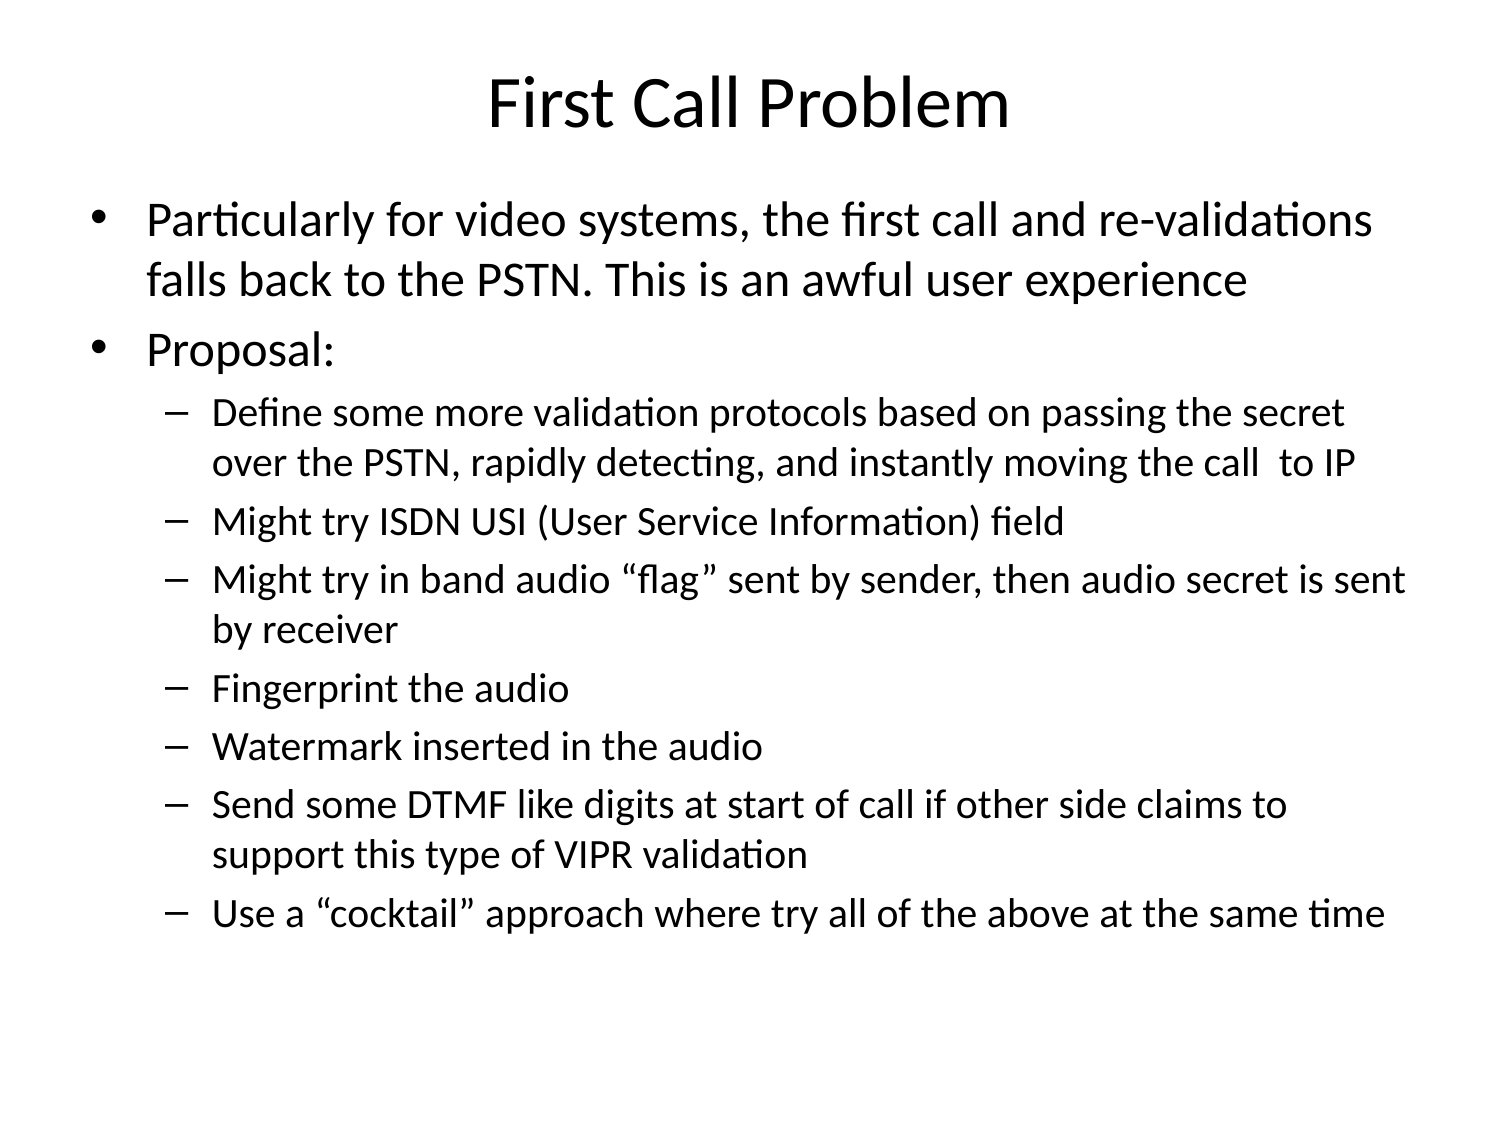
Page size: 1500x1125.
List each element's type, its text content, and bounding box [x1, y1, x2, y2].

title First Call Problem [75, 45, 1425, 150]
list Particularly for video systems, the first call and re-validations falls back to the PSTN. This is an awful user experience Proposal: Define some more validation protocols based on passing the secret over the PSTN, rapidly detecting, and instantly moving the call to IP Might try ISDN USI (User Service Information) field Might try in band audio “flag” sent by sender, then audio secret is sent by receiver Fingerprint the audio Watermark inserted in the audio Send some DTMF like digits at start of call if other side claims to support this type of VIPR validation Use a “cocktail” approach where try all of the above at the same time [75, 179, 1425, 1046]
